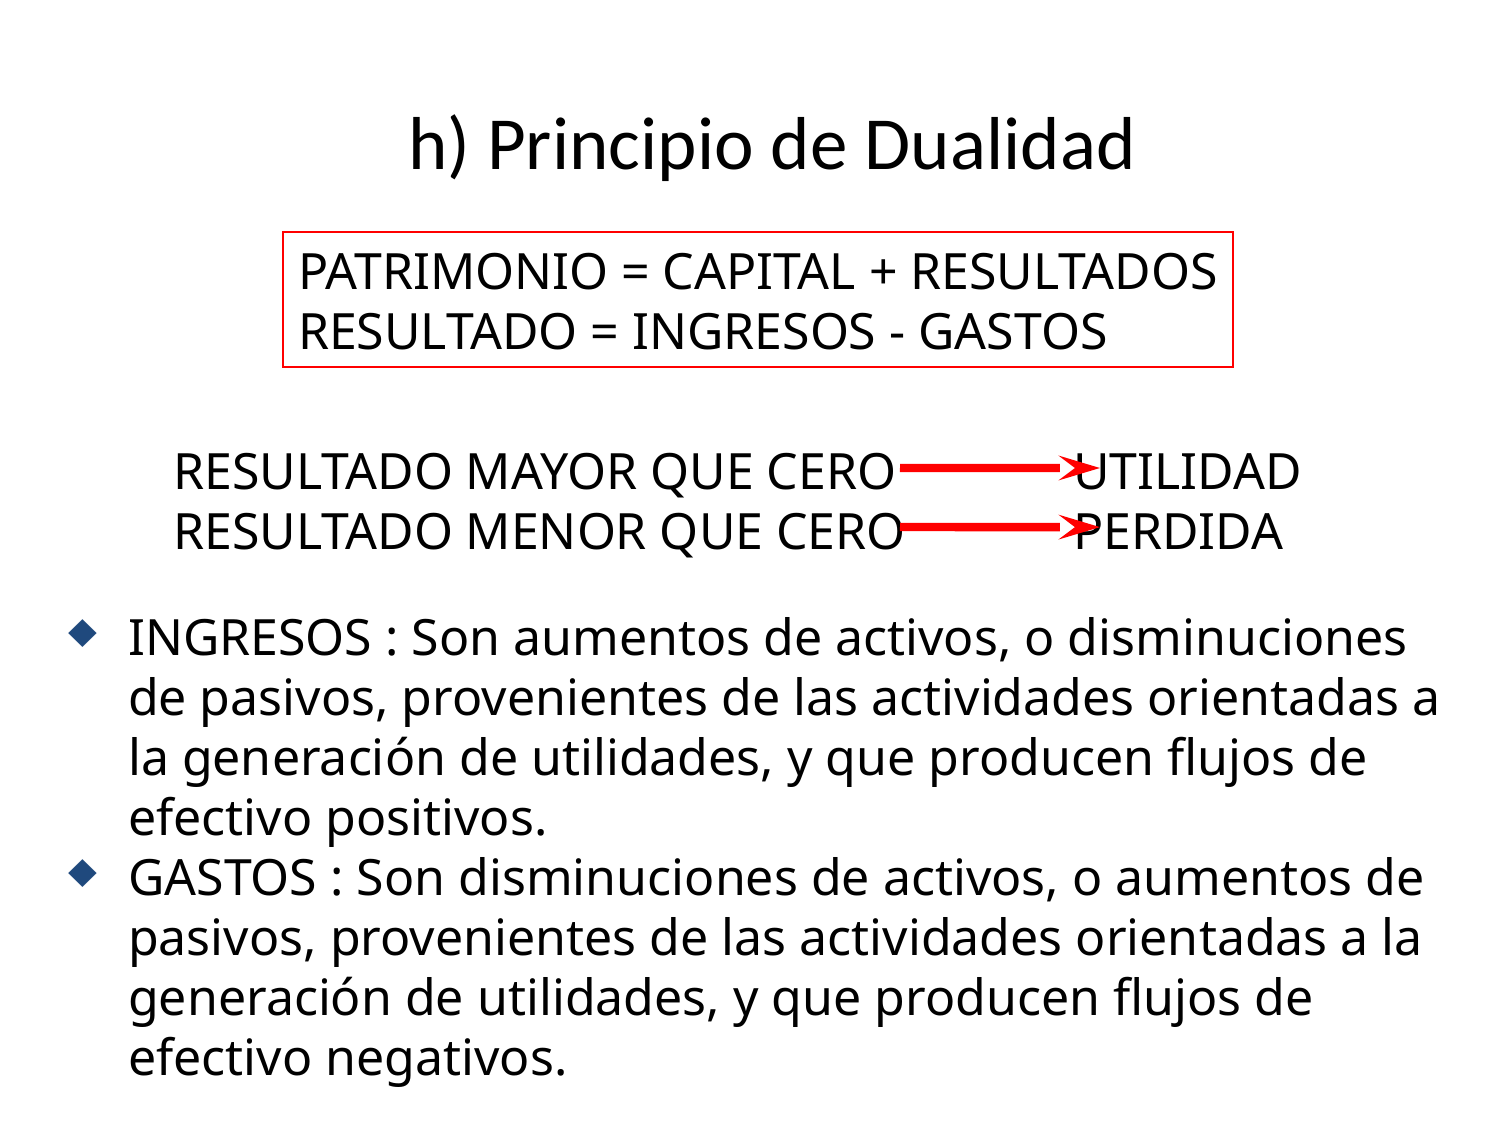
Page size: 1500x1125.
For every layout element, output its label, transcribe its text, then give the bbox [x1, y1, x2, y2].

text_box PATRIMONIO = CAPITAL + RESULTADOS RESULTADO = INGRESOS - GASTOS [283, 231, 1234, 367]
text_box [1079, 461, 1100, 475]
text_box [1079, 520, 1100, 534]
title h) Principio de Dualidad [133, 54, 1412, 224]
text_box RESULTADO MAYOR QUE CERO UTILIDAD RESULTADO MENOR QUE CERO PERDIDA [158, 432, 1318, 568]
text_box INGRESOS : Son aumentos de activos, o disminuciones de pasivos, provenientes de las actividades orientadas a la generación de utilidades, y que producen flujos de efectivo positivos. GASTOS : Son disminuciones de activos, o aumentos de pasivos, provenientes de las actividades orientadas a la generación de utilidades, y que producen flujos de efectivo negativos. [53, 597, 1477, 1093]
